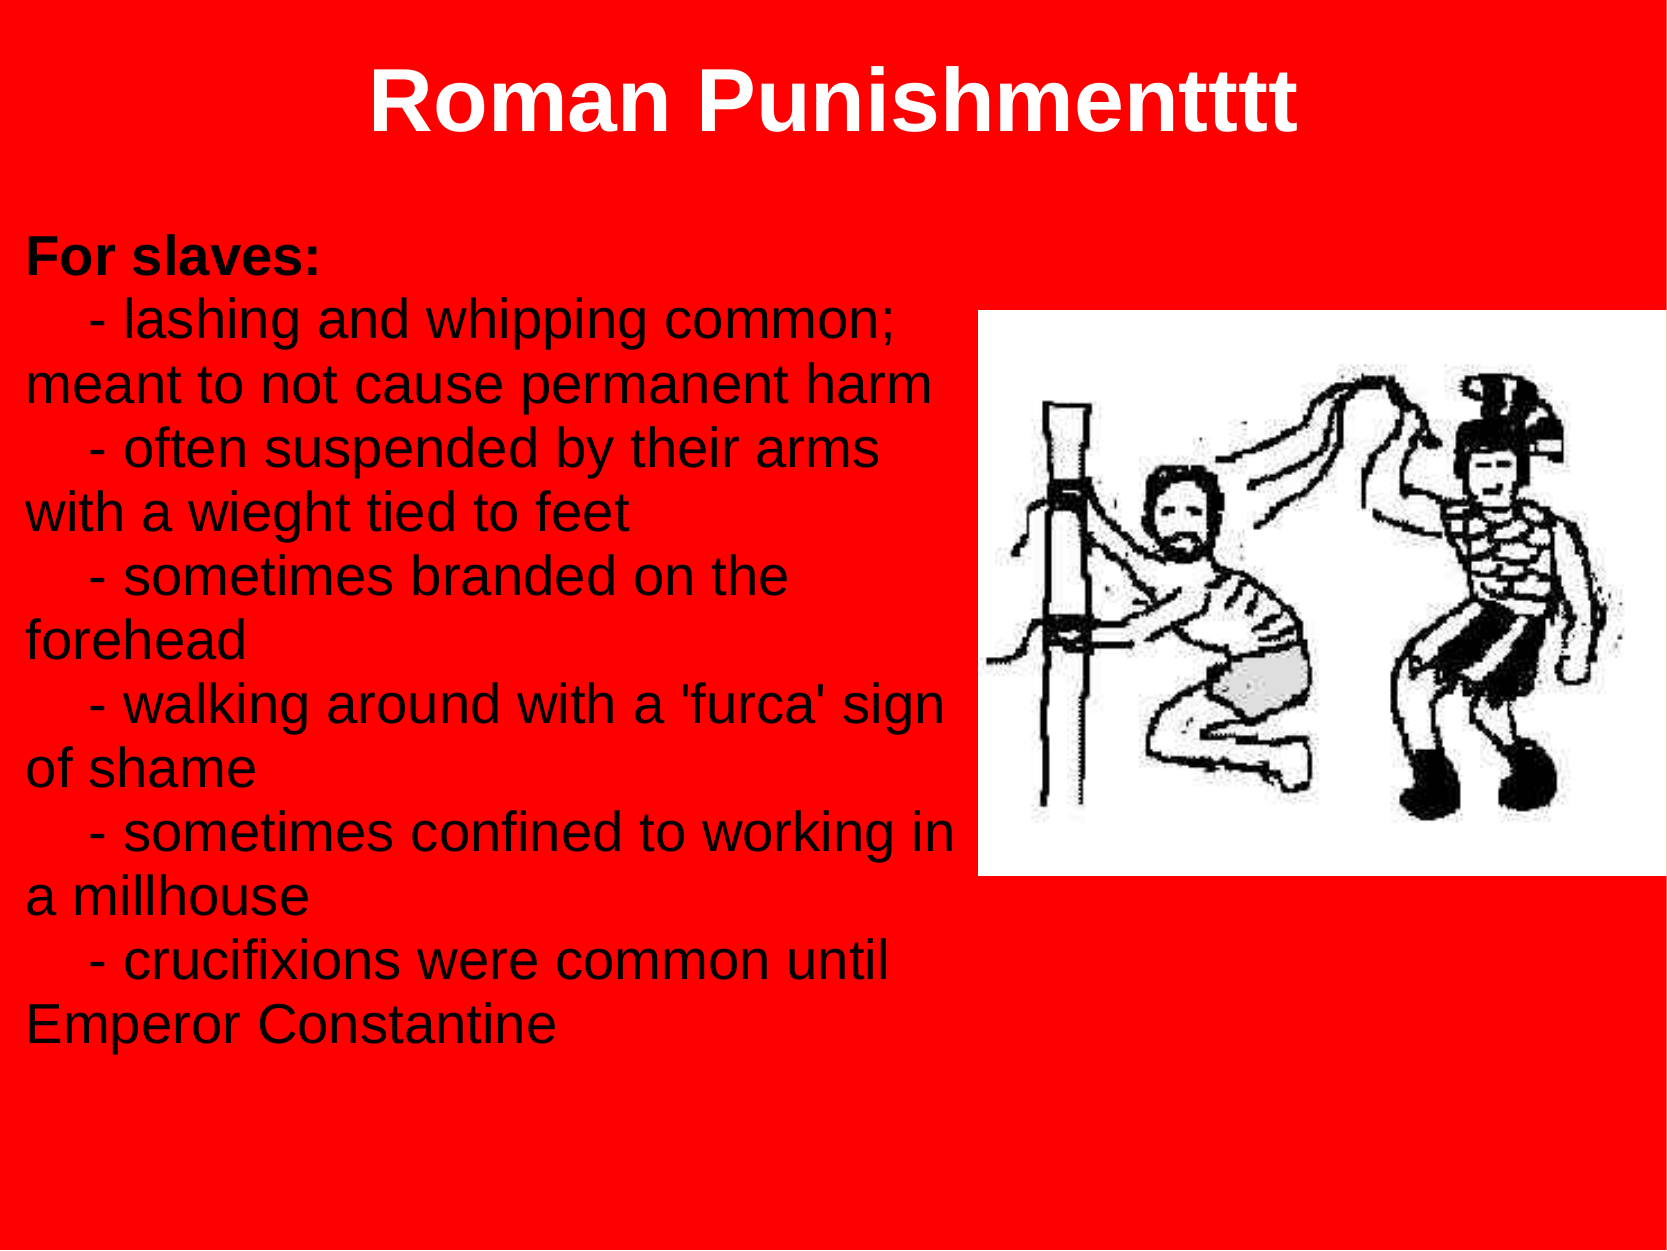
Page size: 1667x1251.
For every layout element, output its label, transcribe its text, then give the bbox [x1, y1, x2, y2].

title Roman Punishmentttt [40, 49, 1627, 201]
picture [978, 309, 1667, 876]
list For slaves: - lashing and whipping common; meant to not cause permanent harm - often suspended by their arms with a wieght tied to feet - sometimes branded on the forehead - walking around with a 'furca' sign of shame - sometimes confined to working in a millhouse - crucifixions were common until Emperor Constantine [25, 223, 976, 1169]
